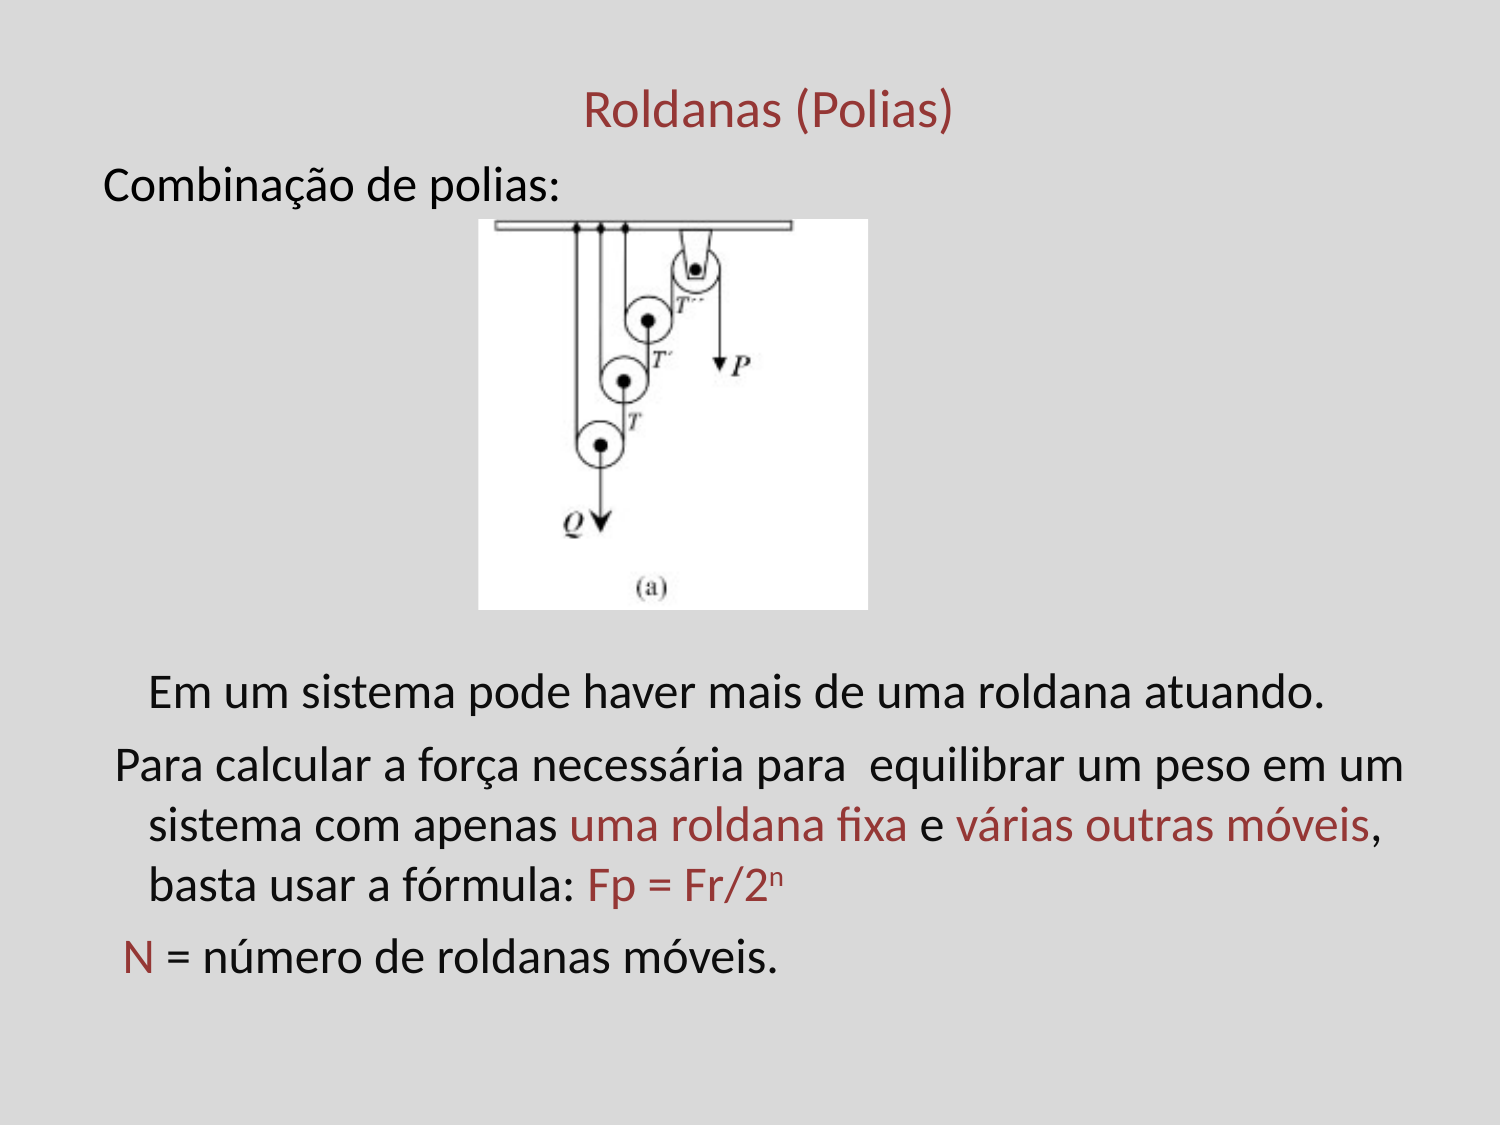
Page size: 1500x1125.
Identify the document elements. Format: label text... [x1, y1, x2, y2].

text_box Roldanas (Polias) Combinação de polias: Em um sistema pode haver mais de uma roldana atuando. Para calcular a força necessária para equilibrar um peso em um sistema com apenas uma roldana fixa e várias outras móveis, basta usar a fórmula: Fp = Fr/2n N = número de roldanas móveis. . [88, 66, 1451, 1059]
picture [478, 219, 869, 610]
